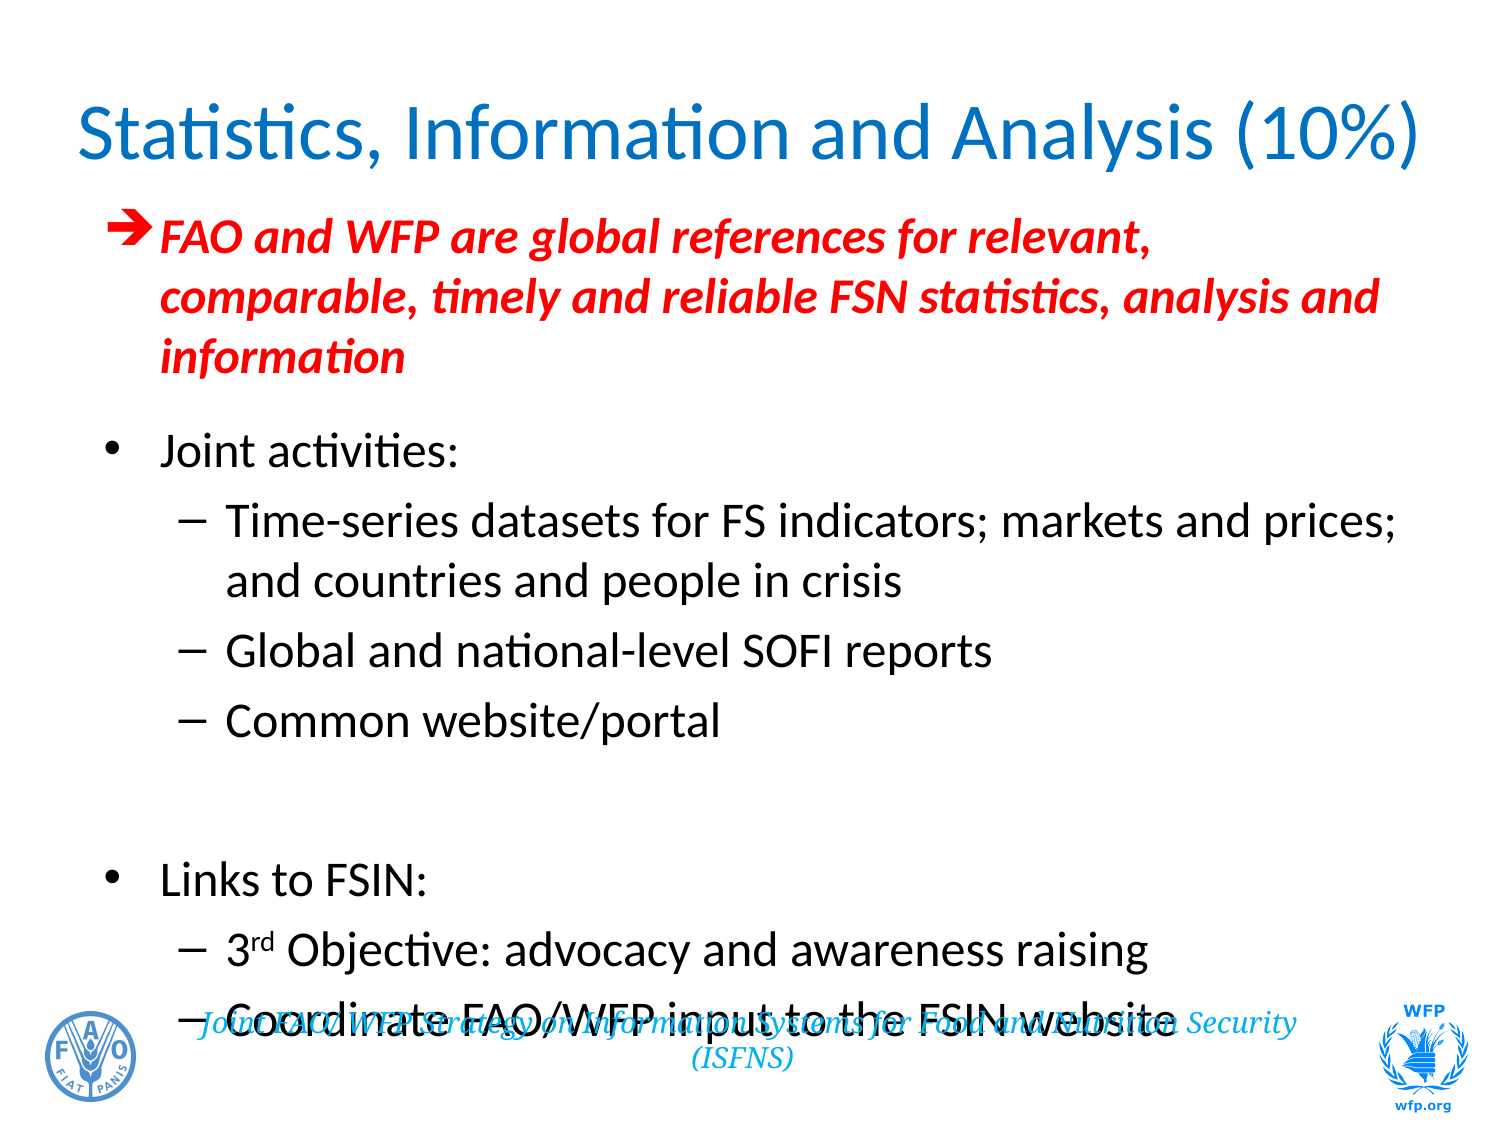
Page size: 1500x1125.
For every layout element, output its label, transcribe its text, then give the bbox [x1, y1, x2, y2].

picture [45, 1011, 136, 1102]
list FAO and WFP are global references for relevant, comparable, timely and reliable FSN statistics, analysis and information Joint activities: Time-series datasets for FS indicators; markets and prices; and countries and people in crisis Global and national-level SOFI reports Common website/portal Links to FSIN: 3rd Objective: advocacy and awareness raising Coordinate FAO/WFP input to the FSIN website [88, 196, 1439, 1012]
footer Joint FAO/ WFP Strategy on Information Systems for Food and Nutrition Security (ISFNS) [141, 1023, 1358, 1091]
picture [1363, 999, 1483, 1118]
title Statistics, Information and Analysis (10%) [58, 70, 1442, 197]
